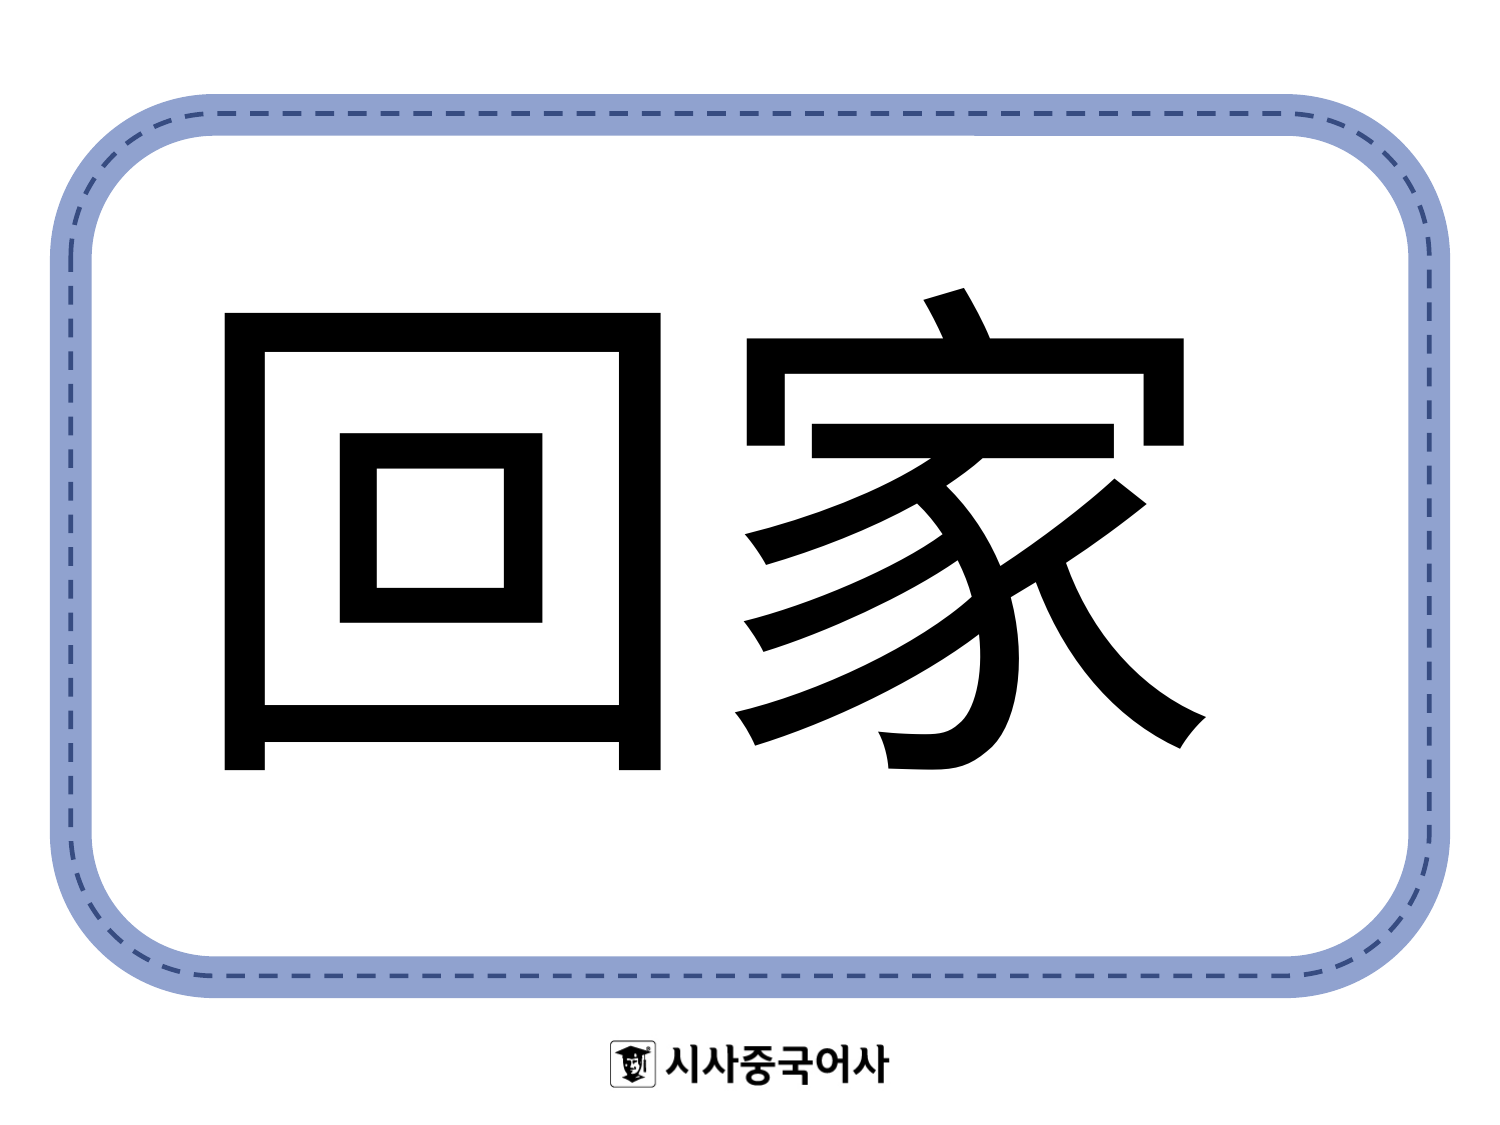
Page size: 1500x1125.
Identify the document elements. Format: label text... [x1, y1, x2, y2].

text_box 回家 [145, 189, 1354, 853]
picture [602, 1034, 898, 1094]
